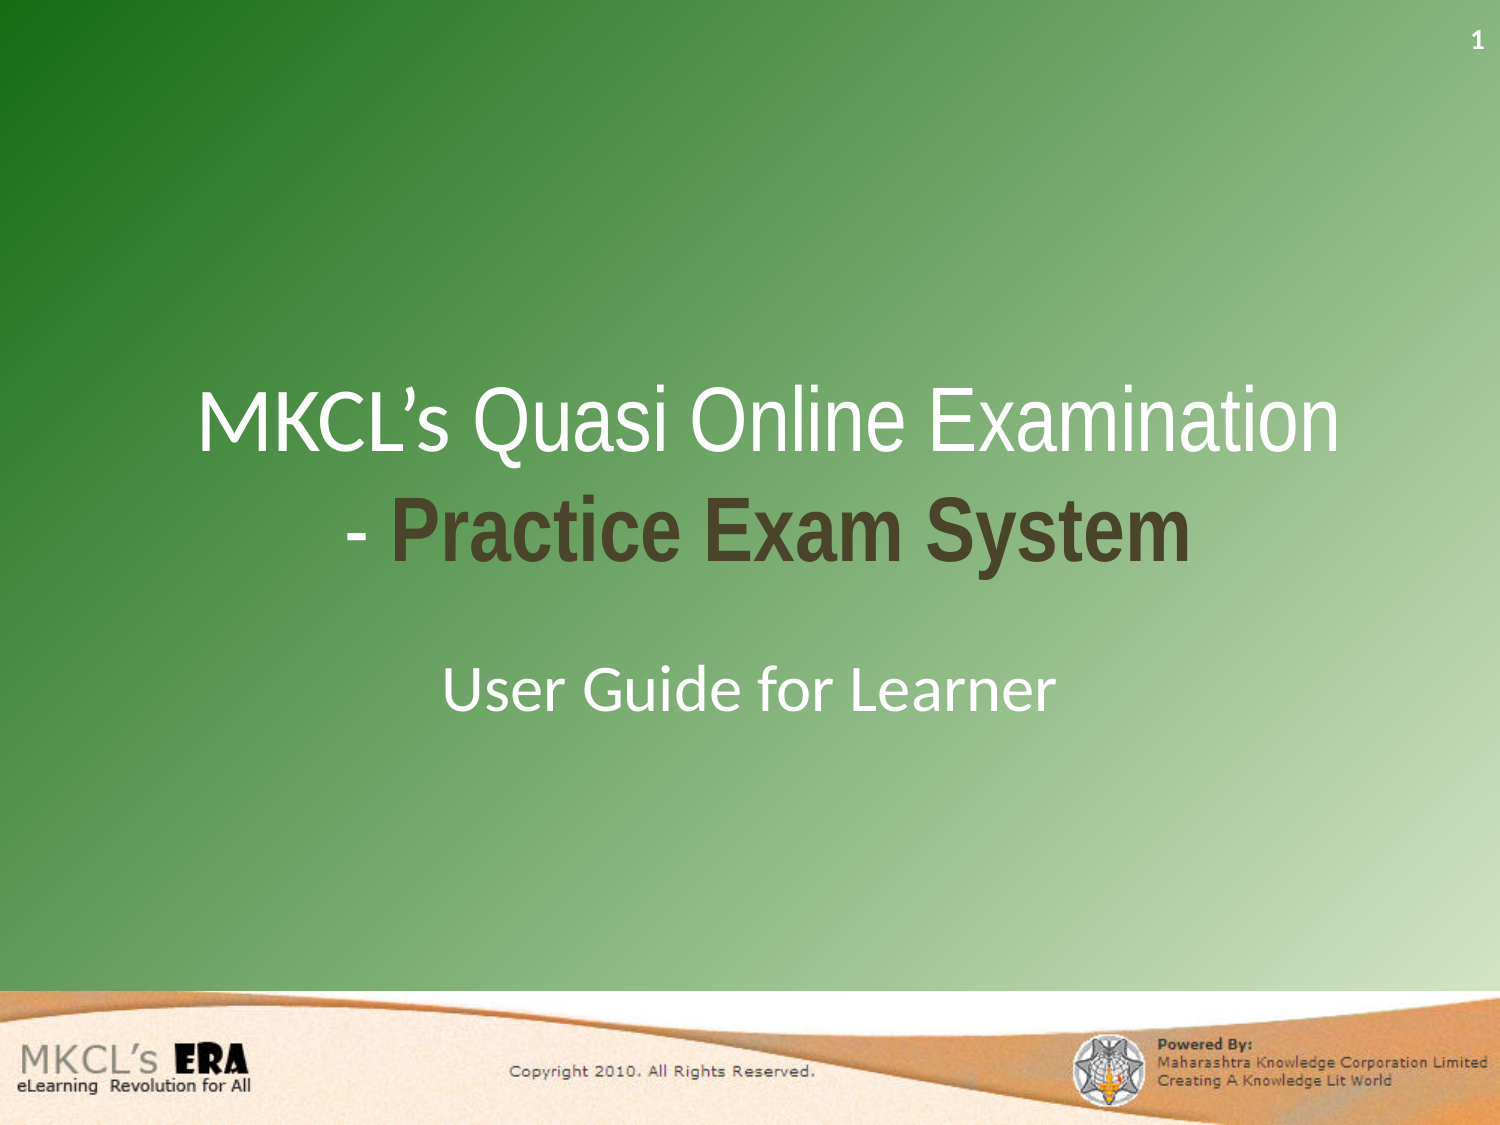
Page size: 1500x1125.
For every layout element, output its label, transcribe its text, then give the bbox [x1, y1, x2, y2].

picture [0, 991, 1500, 1125]
title MKCL’s Quasi Online Examination - Practice Exam System [112, 349, 1425, 591]
slide_number 1 [1425, 0, 1500, 75]
subtitle User Guide for Learner [225, 637, 1275, 925]
